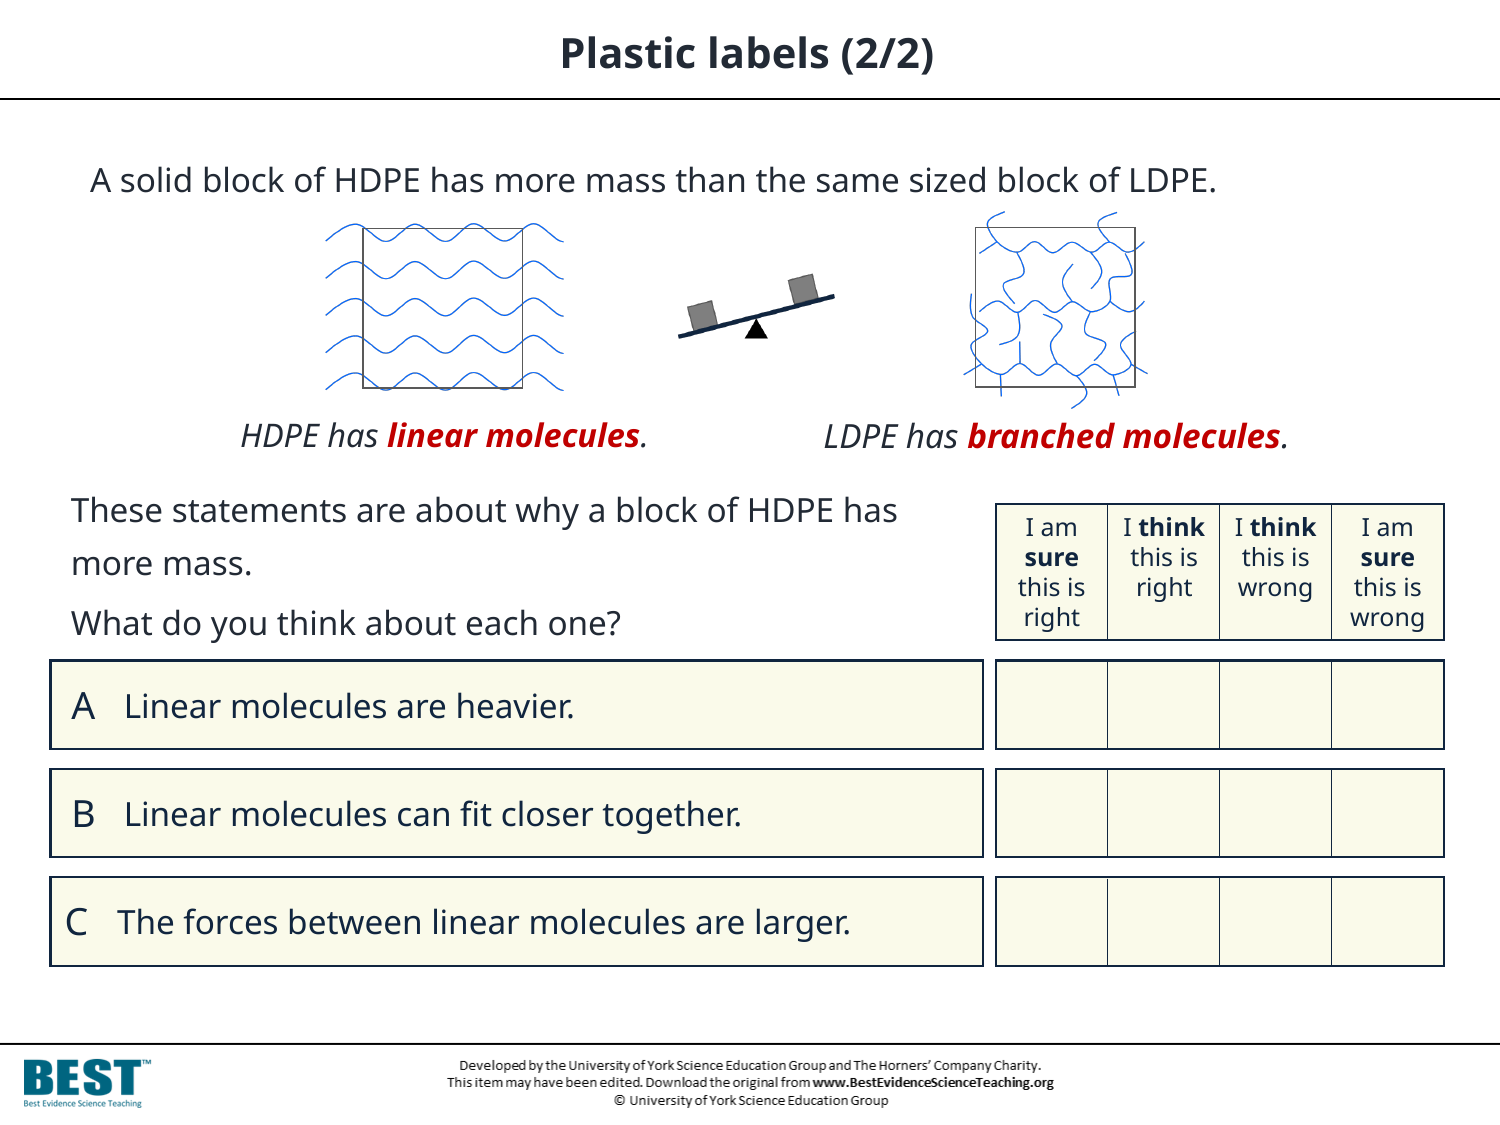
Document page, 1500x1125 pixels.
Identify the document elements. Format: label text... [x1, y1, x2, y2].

picture [0, 98, 1500, 1119]
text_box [995, 876, 1444, 968]
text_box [143, 211, 1358, 463]
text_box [995, 660, 1444, 750]
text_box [995, 768, 1444, 859]
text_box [995, 503, 1444, 642]
text_box Plastic labels (2/2) [23, 4, 1471, 98]
